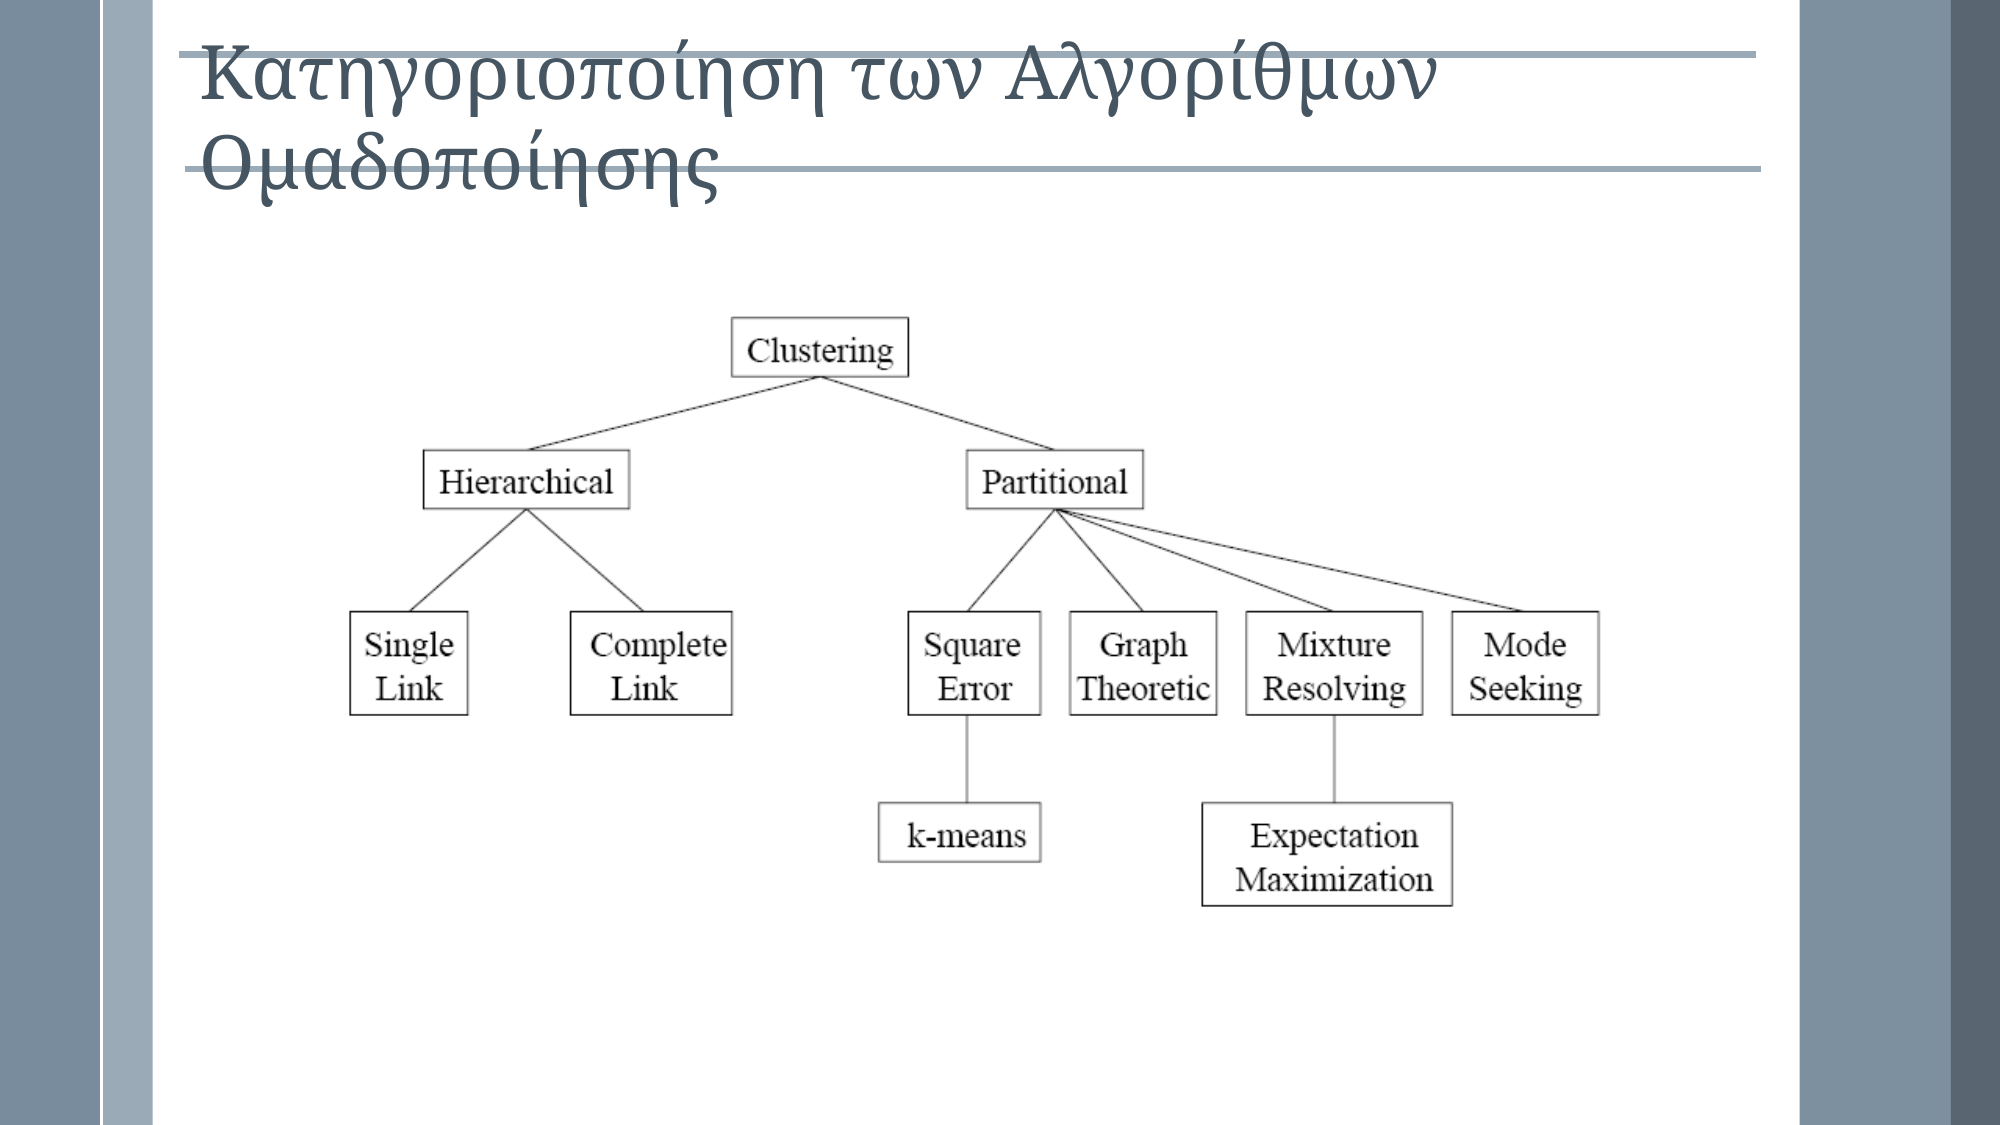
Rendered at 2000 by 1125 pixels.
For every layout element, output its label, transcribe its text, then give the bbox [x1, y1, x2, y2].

picture [308, 281, 1638, 922]
text_box Κατηγοριοποίηση των Αλγορίθμων Ομαδοποίησης [184, 17, 1756, 54]
text_box Κατηγοριοποίηση των Αλγορίθμων Ομαδοποίησης [184, 169, 1756, 212]
text_box Κατηγοριοποίηση των Αλγορίθμων Ομαδοποίησης [184, 55, 1756, 168]
